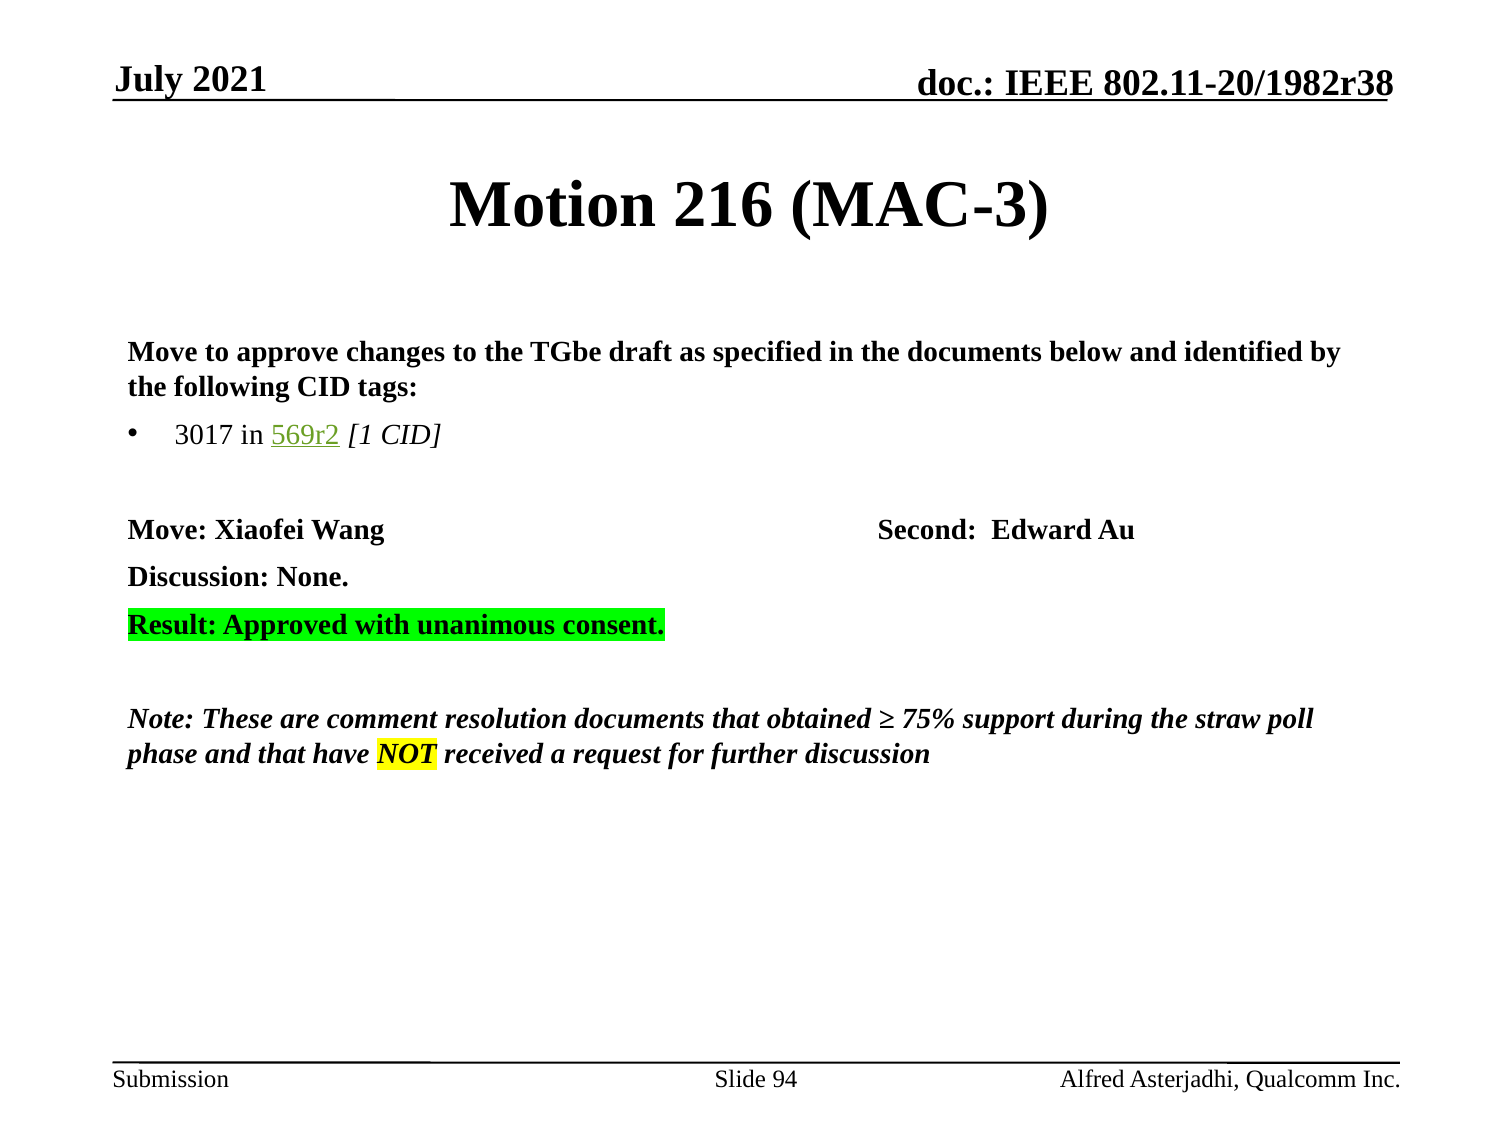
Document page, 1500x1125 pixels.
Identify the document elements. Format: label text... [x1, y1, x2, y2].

footer Alfred Asterjadhi, Qualcomm Inc. [878, 1061, 1402, 1093]
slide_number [114, 54, 423, 100]
list Move to approve changes to the TGbe draft as specified in the documents below and identified by the following CID tags: 3017 in 569r2 [1 CID] Move: Xiaofei Wang Second: Edward Au Discussion: None. Result: Approved with unanimous consent. Note: These are comment resolution documents that obtained ≥ 75% support during the straw poll phase and that have NOT received a request for further discussion [112, 324, 1388, 1063]
slide_number Slide 94 [712, 1061, 800, 1123]
title Motion 216 (MAC-3) [112, 112, 1388, 288]
